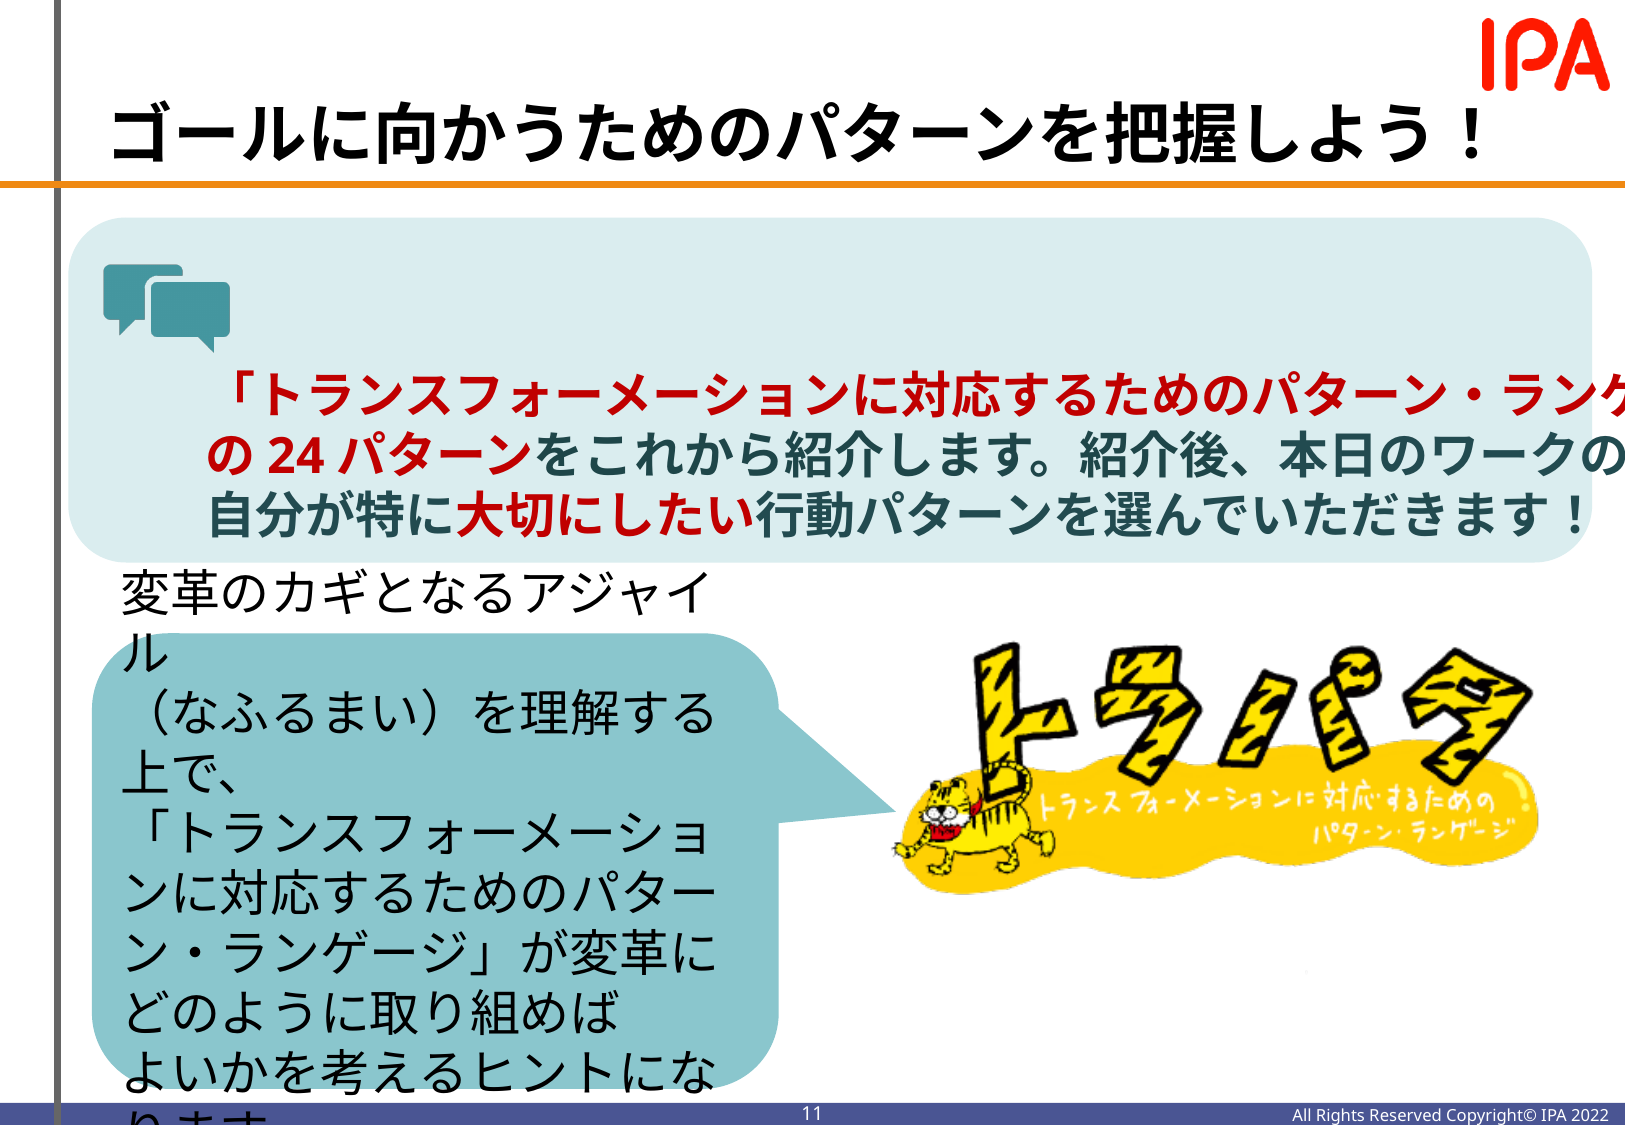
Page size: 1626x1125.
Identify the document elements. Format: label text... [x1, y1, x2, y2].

picture [846, 420, 1587, 977]
picture [91, 233, 243, 385]
text_box All Rights Reserved Copyright© IPA 2022 [1225, 1097, 1625, 1125]
text_box [68, 217, 1593, 563]
text_box 「トランスフォーメーションに対応するためのパターン・ランゲージ」 の24パターンをこれから紹介します。紹介後、本日のワークの中で 自分が特に大切にしたい行動パターンを選んでいただきます！ [190, 355, 341, 575]
text_box 10 [756, 1094, 869, 1125]
picture [1482, 18, 1610, 91]
text_box ゴールに向かうためのパターンを把握しよう！ [91, 84, 529, 167]
text_box 変革のカギとなるアジャイル （なふるまい）を理解する上で、 「トランスフォーメーションに対応するためのパターン・ランゲージ」が変革にどのように取り組めば よいかを考えるヒントになります。 [91, 633, 840, 1089]
